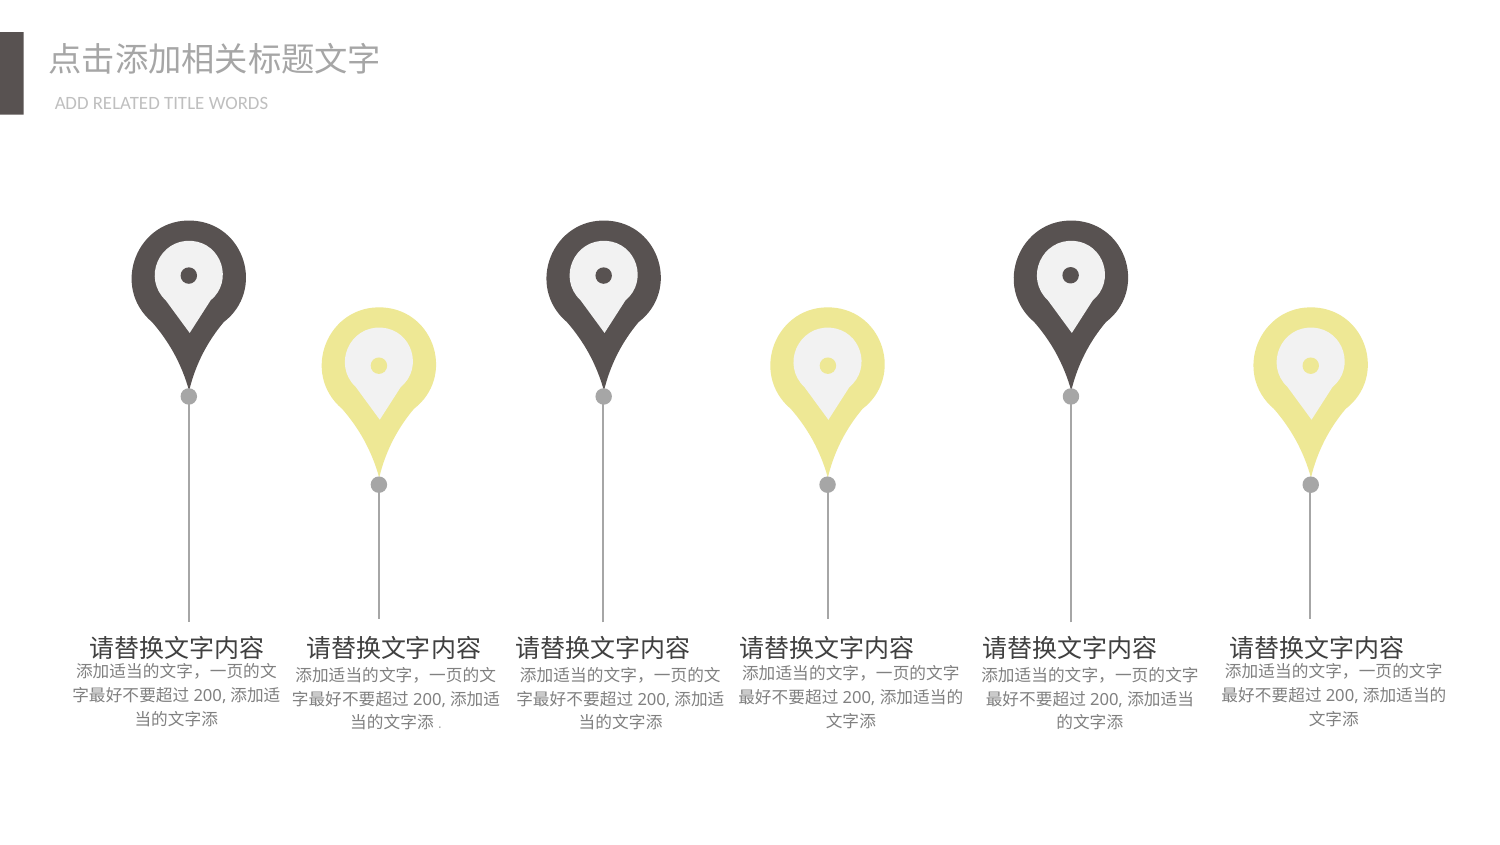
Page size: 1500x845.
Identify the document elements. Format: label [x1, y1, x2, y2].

text_box [1220, 307, 1447, 730]
text_box [289, 307, 503, 733]
text_box [513, 220, 728, 733]
text_box [979, 220, 1201, 733]
text_box [69, 220, 284, 730]
text_box [737, 307, 964, 732]
